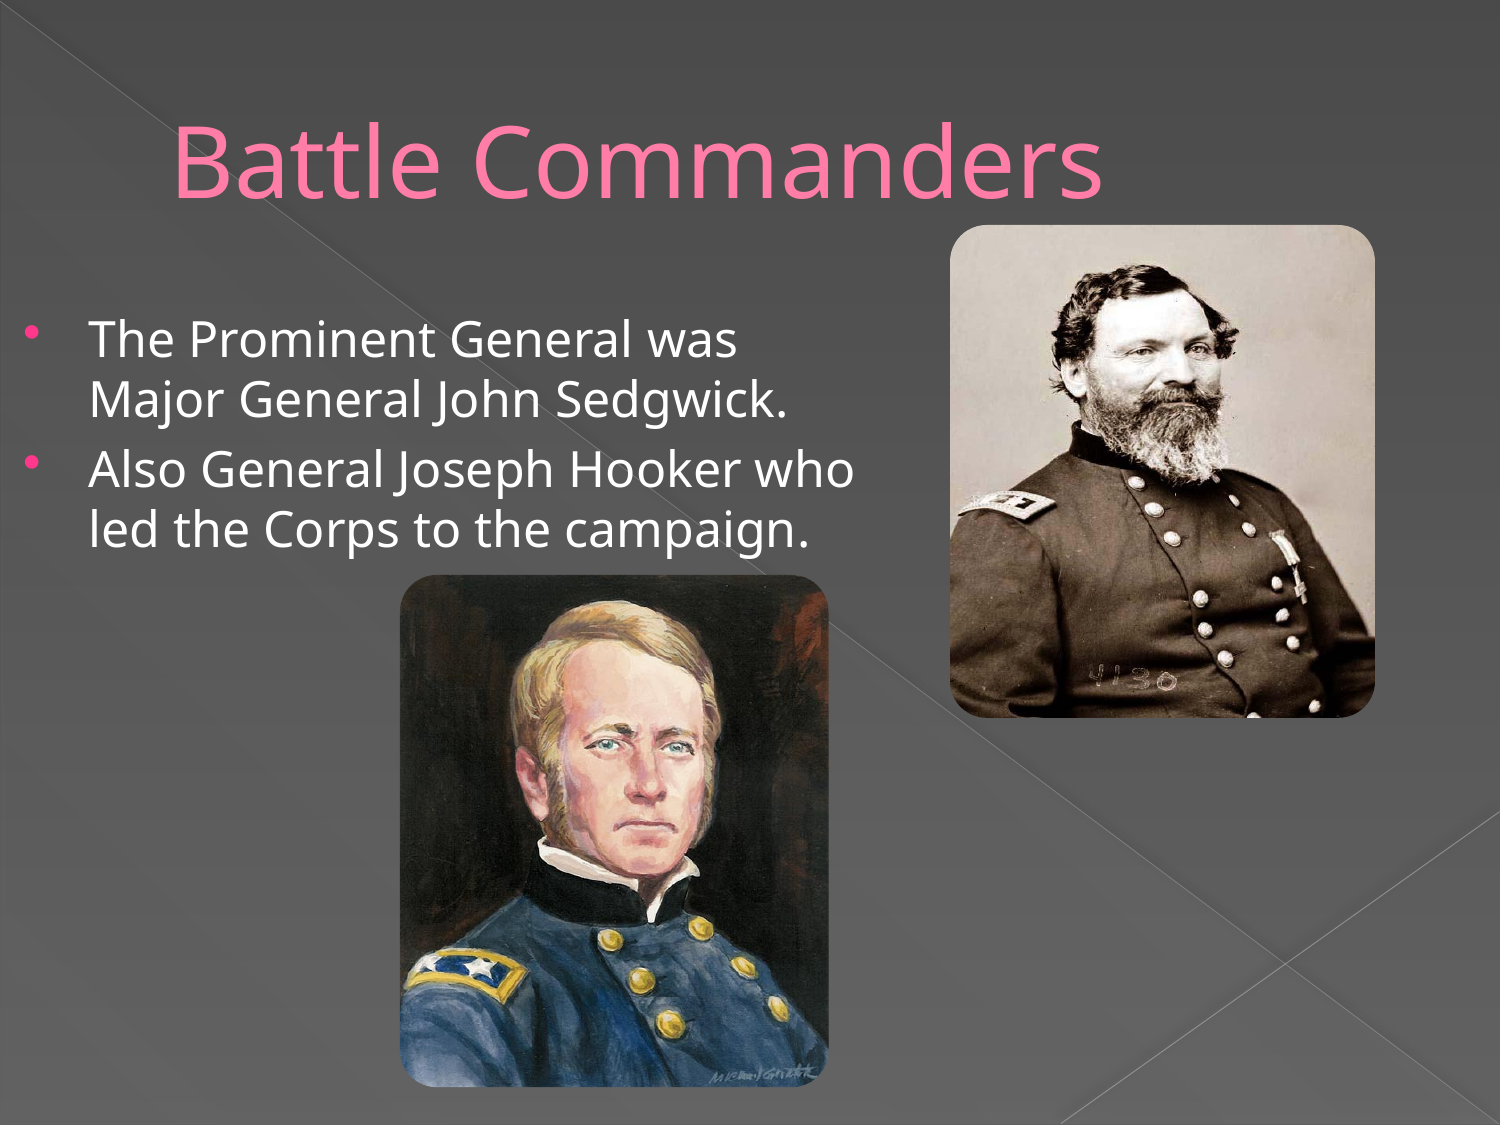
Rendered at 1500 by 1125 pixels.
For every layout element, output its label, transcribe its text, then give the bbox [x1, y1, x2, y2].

picture [399, 574, 829, 1088]
list The Prominent General was Major General John Sedgwick. Also General Joseph Hooker who led the Corps to the campaign. [0, 299, 888, 1038]
picture [949, 224, 1376, 719]
title Battle Commanders [75, 43, 1425, 274]
